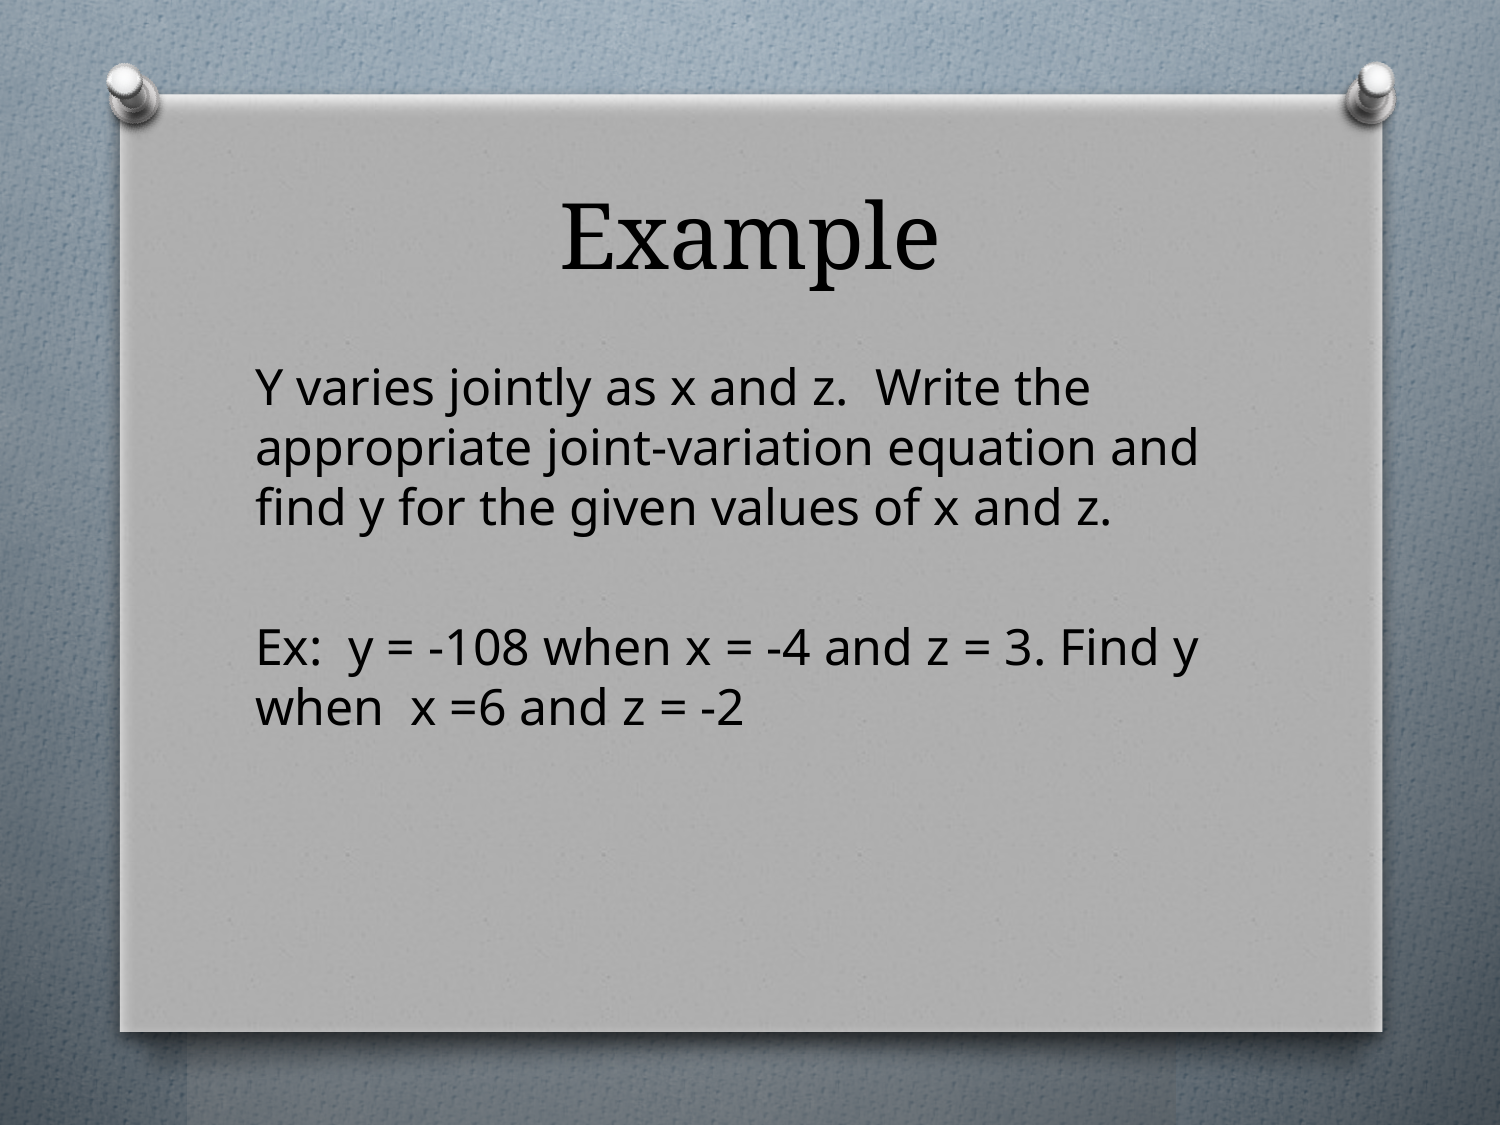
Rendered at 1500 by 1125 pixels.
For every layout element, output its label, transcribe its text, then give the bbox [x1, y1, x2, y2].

title Example [179, 134, 1323, 332]
picture [1317, 35, 1439, 156]
picture [75, 29, 198, 153]
list Y varies jointly as x and z. Write the appropriate joint-variation equation and find y for the given values of x and z. Ex: y = -108 when x = -4 and z = 3. Find y when x =6 and z = -2 [240, 347, 1257, 939]
